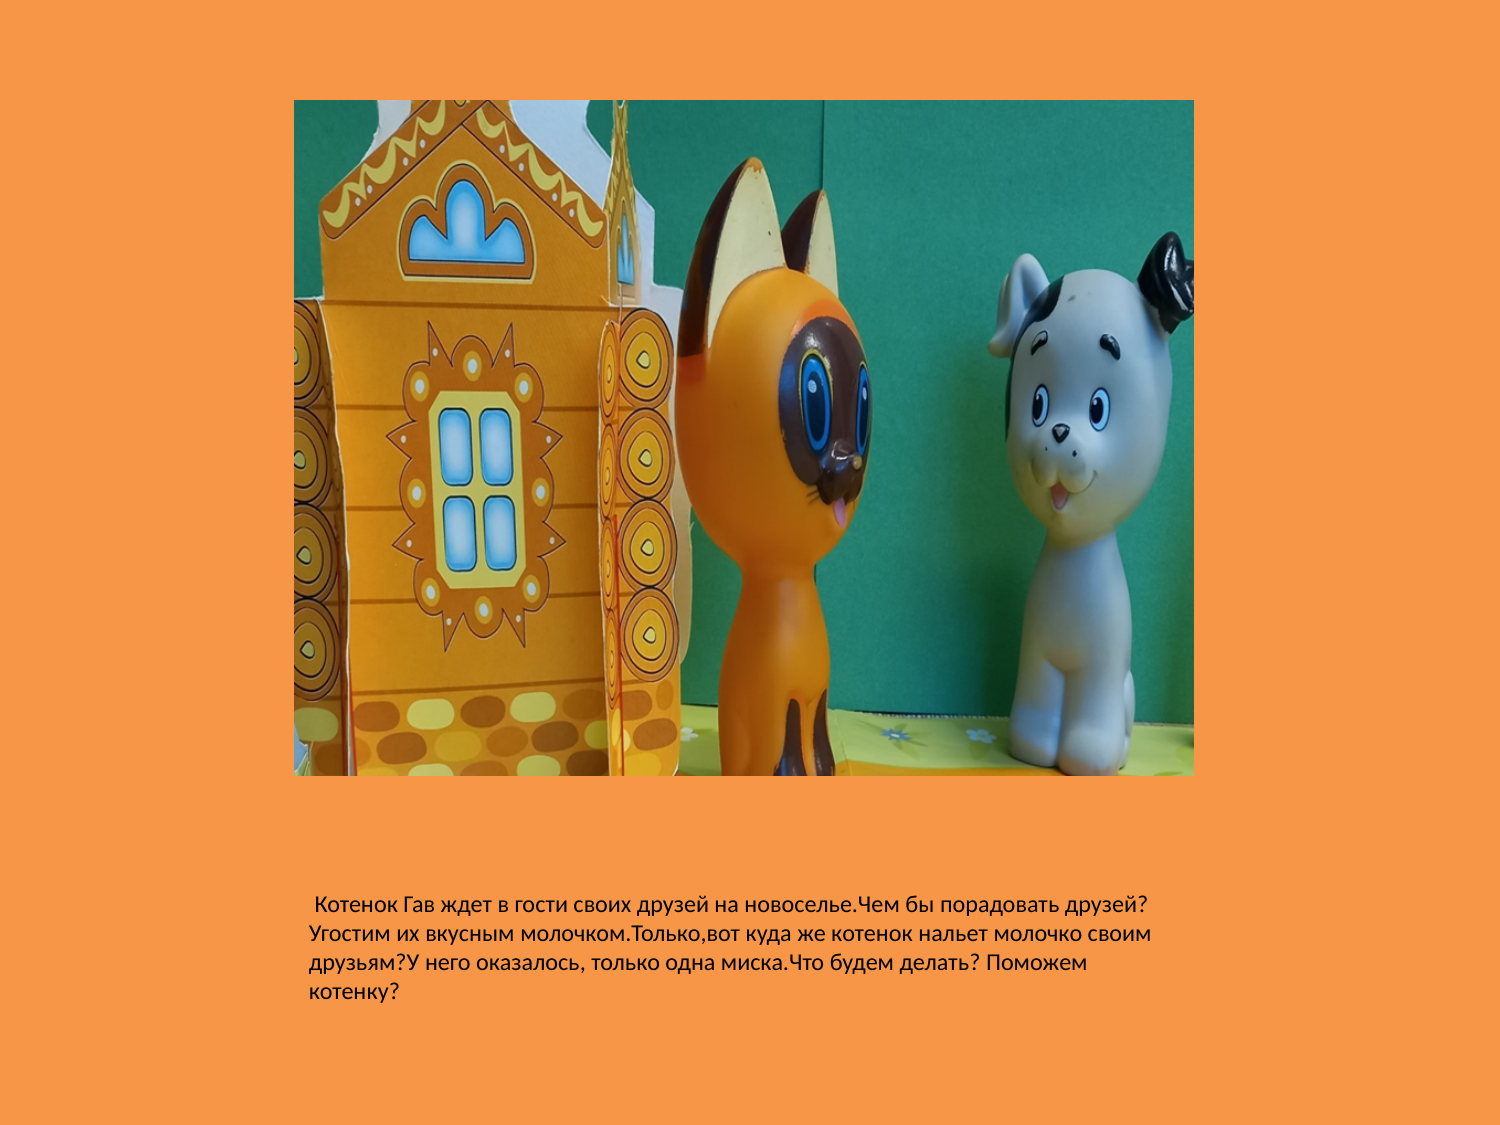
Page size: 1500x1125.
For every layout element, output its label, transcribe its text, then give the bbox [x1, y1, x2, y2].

picture [293, 100, 1195, 776]
list Котенок Гав ждет в гости своих друзей на новоселье.Чем бы порадовать друзей?Угостим их вкусным молочком.Только,вот куда же котенок нальет молочко своим друзьям?У него оказалось, только одна миска.Что будем делать? Поможем котенку? [294, 880, 1194, 1013]
